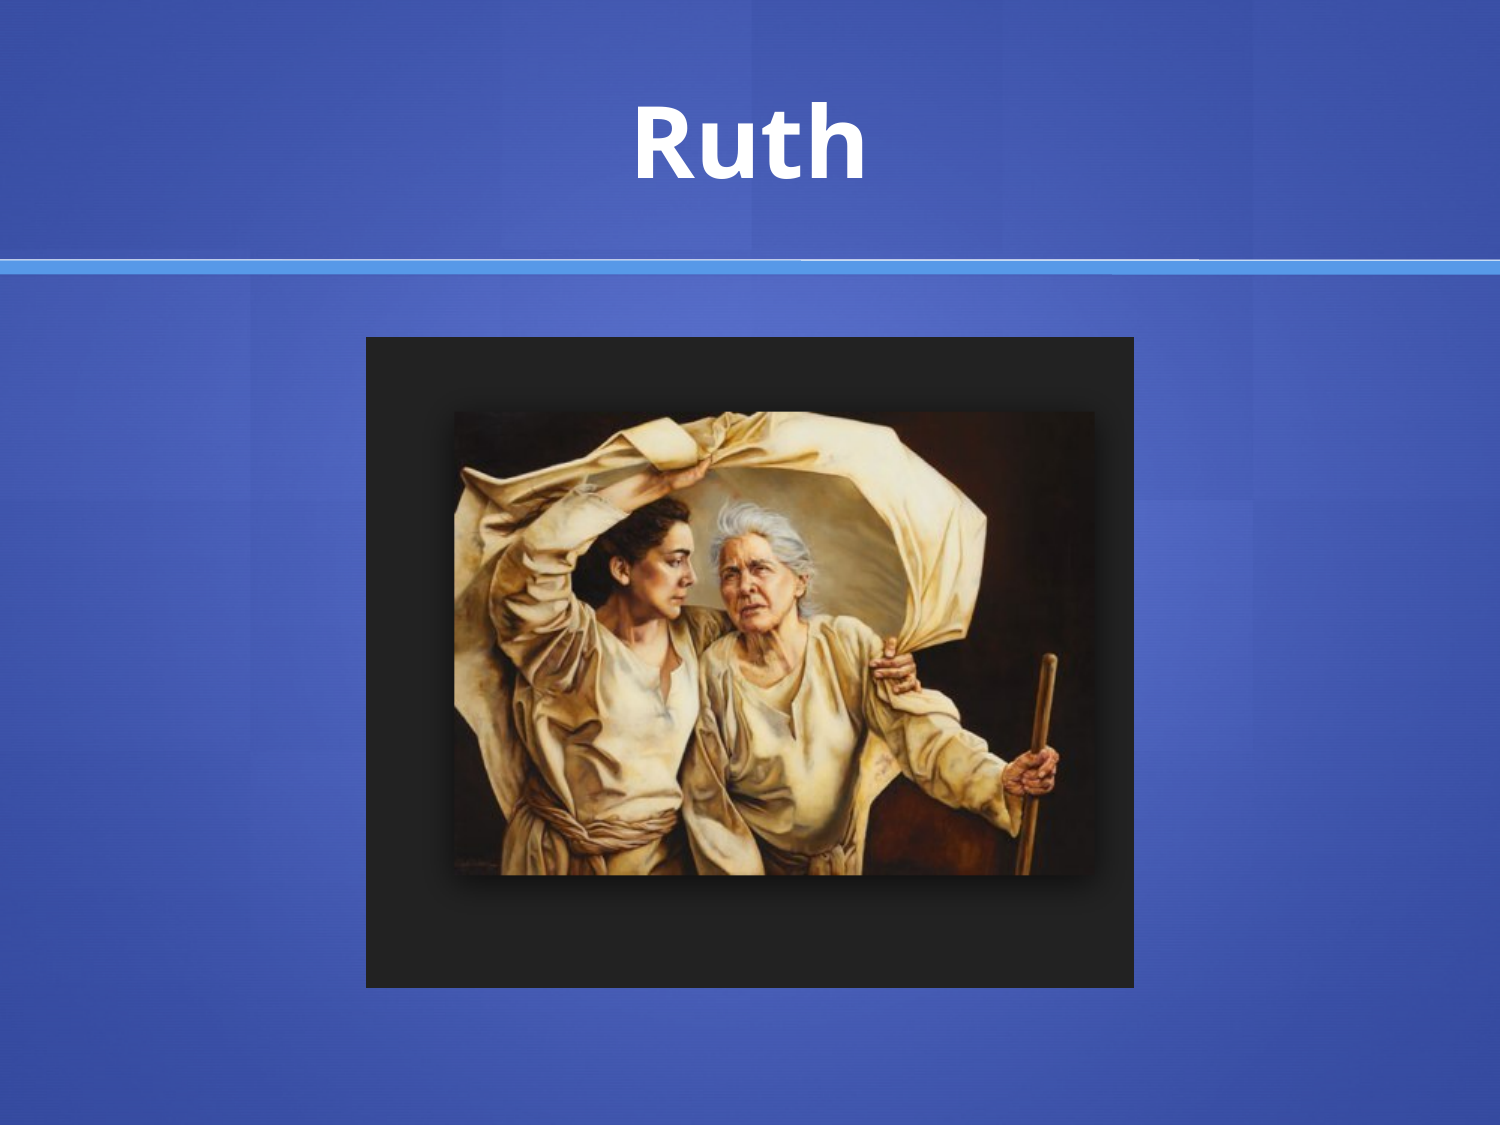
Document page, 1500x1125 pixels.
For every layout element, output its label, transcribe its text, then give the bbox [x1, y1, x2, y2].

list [73, 336, 1426, 989]
title Ruth [75, 45, 1425, 233]
